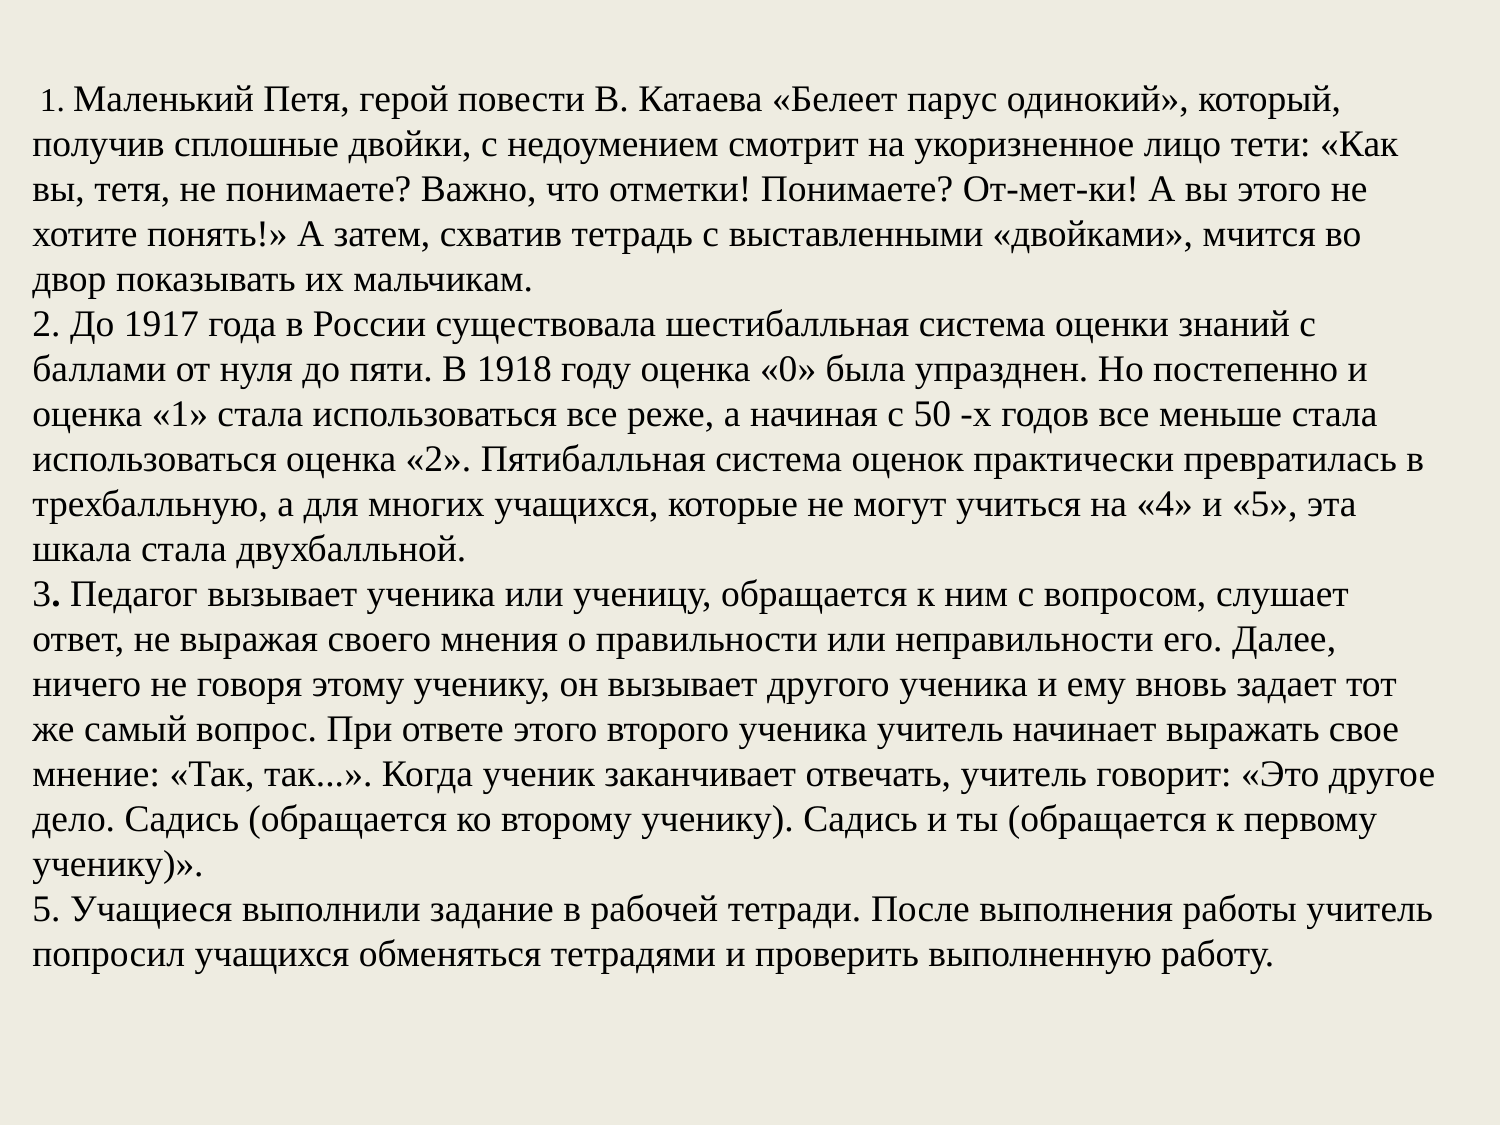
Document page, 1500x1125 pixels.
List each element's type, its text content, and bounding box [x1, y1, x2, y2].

text_box 1. Маленький Петя, герой повести В. Катаева «Белеет парус одинокий», который, получив сплошные двойки, с недоумением смотрит на укоризненное лицо тети: «Как вы, тетя, не понимаете? Важно, что отметки! Понимаете? От-мет-ки! А вы этого не хотите понять!» А затем, схватив тетрадь с выставленными «двойками», мчится во двор показывать их мальчикам. 2. До 1917 года в России существовала шестибалльная система оценки знаний с баллами от нуля до пяти. В 1918 году оценка «0» была упразднен. Но постепенно и оценка «1» стала использоваться все реже, а начиная с 50 -х годов все меньше стала использоваться оценка «2». Пятибалльная система оценок практически превратилась в трехбалльную, а для многих учащихся, которые не могут учиться на «4» и «5», эта шкала стала двухбалльной. 3. Педагог вызывает ученика или ученицу, обращается к ним с вопросом, слушает ответ, не выражая своего мнения о правильности или неправильности его. Далее, ничего не говоря этому ученику, он вызывает другого ученика и ему вновь задает тот же самый вопрос. При ответе этого второго ученика учитель начинает выражать свое мнение: «Так, так...». Когда ученик заканчивает отвечать, учитель говорит: «Это другое дело. Садись (обращается ко второму ученику). Садись и ты (обращается к первому ученику)». 5. Учащиеся выполнили задание в рабочей тетради. После выполнения работы учитель попросил учащихся обменяться тетрадями и проверить выполненную работу. [17, 66, 1459, 982]
